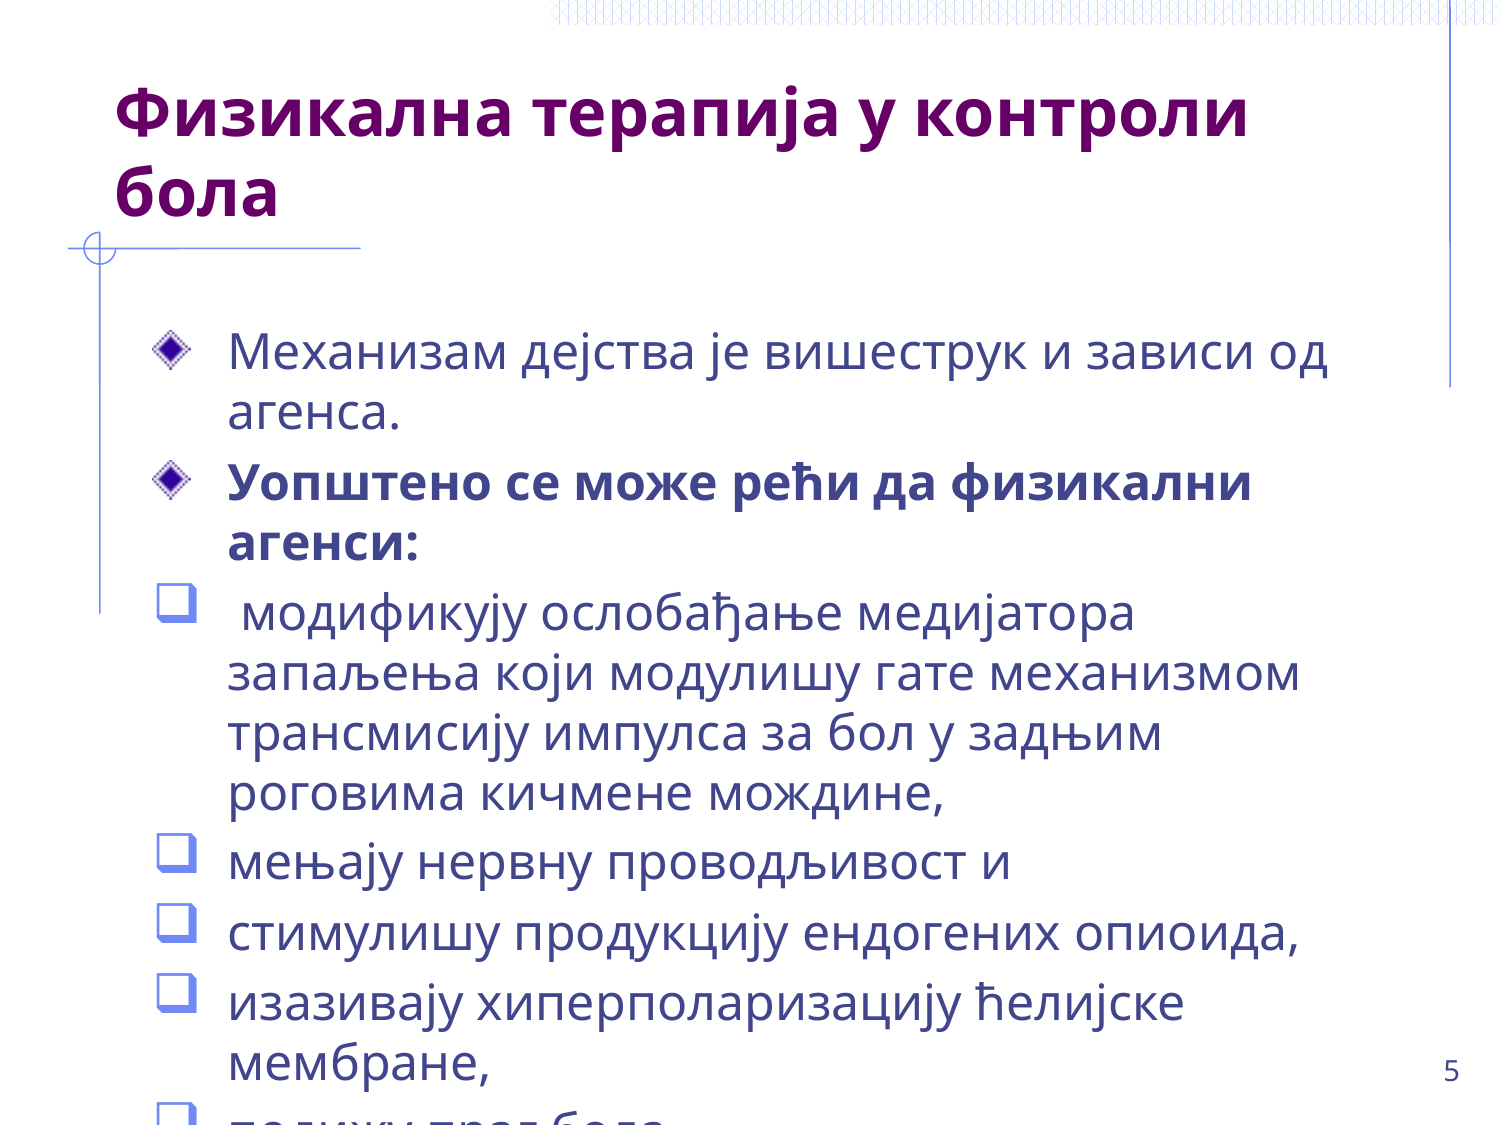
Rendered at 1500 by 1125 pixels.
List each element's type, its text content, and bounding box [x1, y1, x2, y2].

title Физикална терапија у контроли бола [99, 49, 1376, 238]
picture [152, 330, 191, 370]
list Механизам дејства је вишеструк и зависи од агенса. Уопштено се може рећи да физикални агенси: модификују ослобађање медијатора запаљења који модулишу гате механизмом трансмисију импулса за бол у задњим роговима кичмене мождине, мењају нервну проводљивост и стимулишу продукцију ендогених опиоида, изазивају хиперполаризацију ћелијске мембране, подижу праг бола. [137, 312, 1413, 988]
picture [152, 460, 191, 500]
slide_number 5 [1162, 1025, 1475, 1100]
